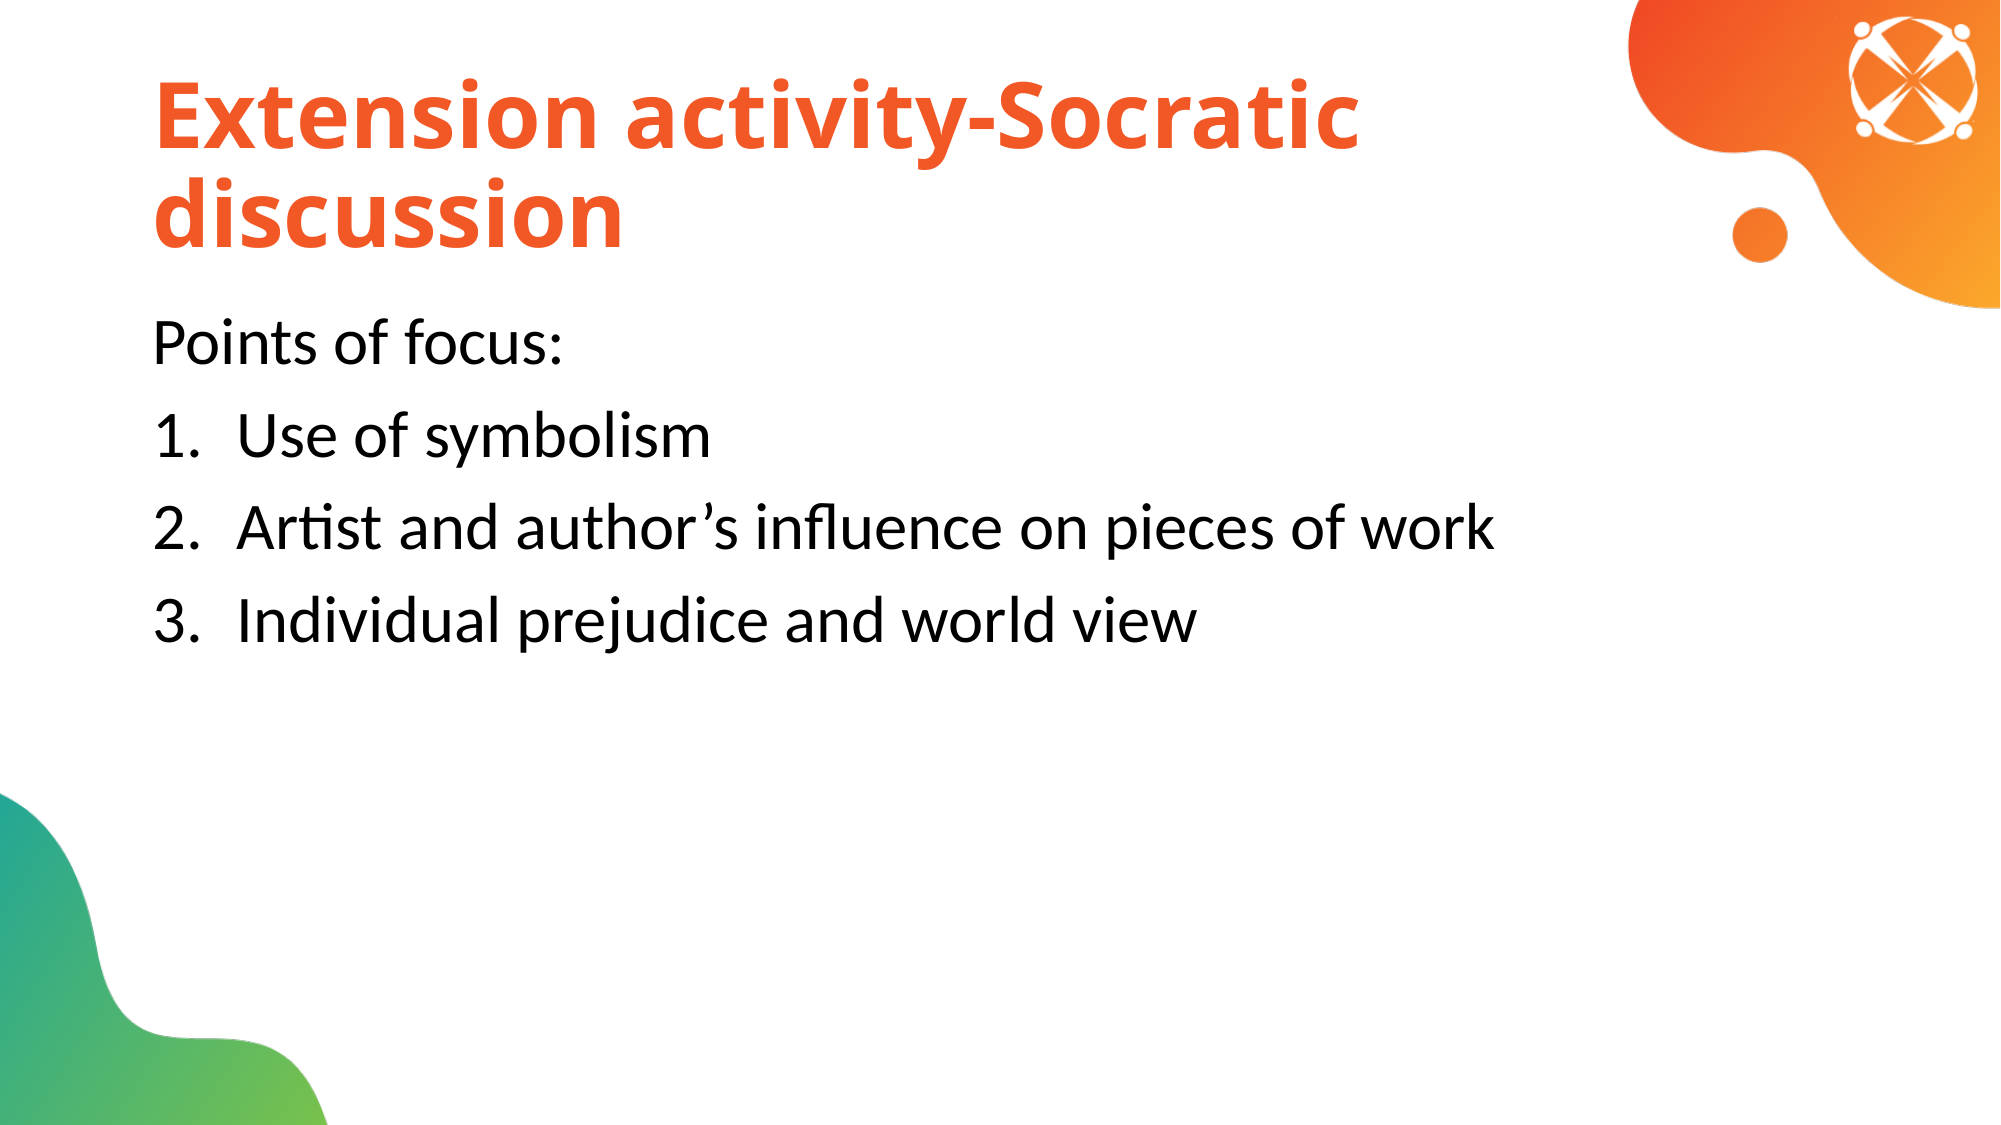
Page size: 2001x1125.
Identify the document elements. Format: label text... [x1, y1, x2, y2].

list Points of focus: Use of symbolism Artist and author’s influence on pieces of work Individual prejudice and world view [137, 299, 1863, 1014]
picture [0, 0, 2001, 1125]
title Extension activity-Socratic discussion [137, 59, 1863, 278]
